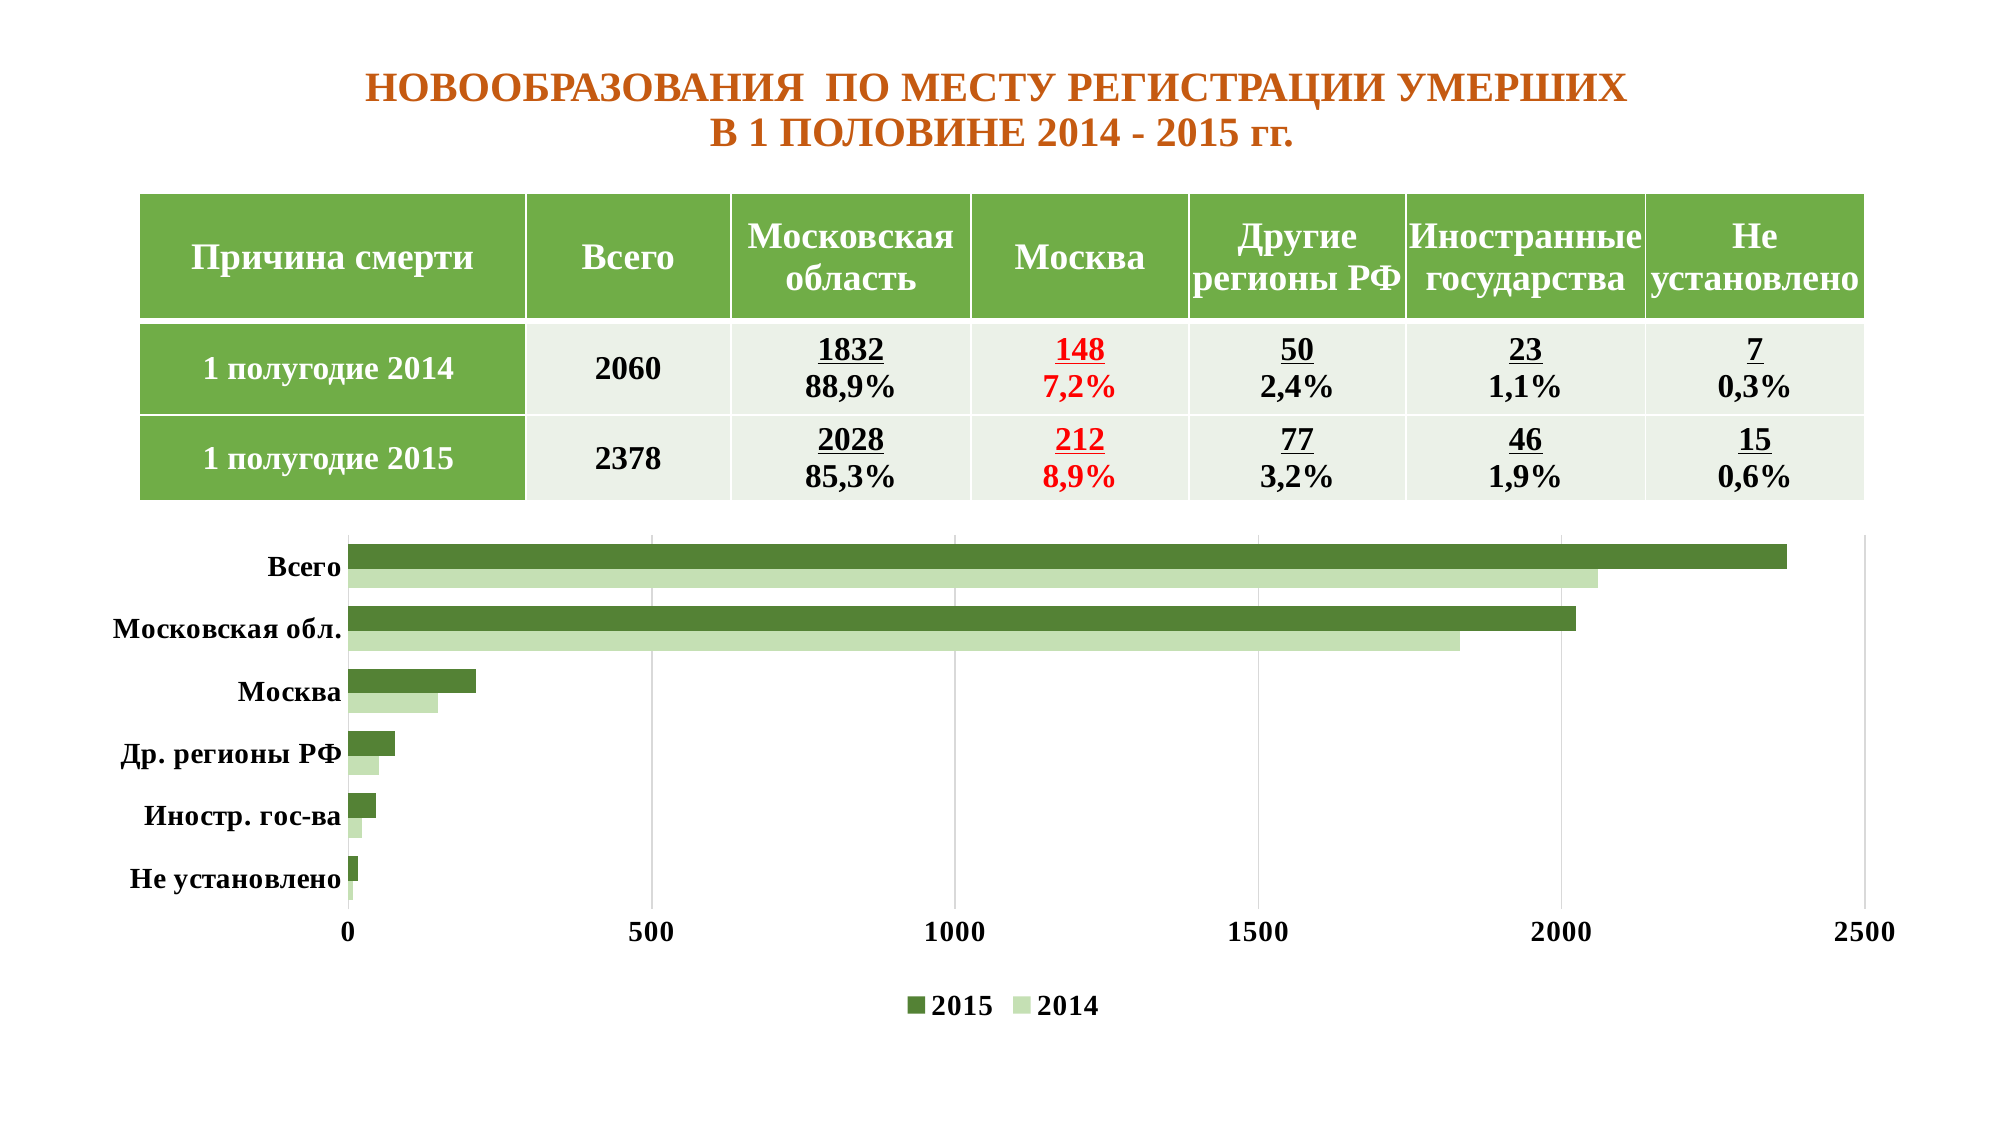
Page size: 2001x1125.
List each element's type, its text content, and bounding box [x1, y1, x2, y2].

table_header Другие регионы РФ [1190, 194, 1405, 318]
table_header Всего [527, 194, 730, 318]
table_cell 1832 88,9% [732, 324, 970, 414]
table_cell 23 1,1% [1407, 324, 1645, 414]
table_cell 212 8,9% [972, 416, 1188, 500]
title НОВООБРАЗОВАНИЯ ПО МЕСТУ РЕГИСТРАЦИИ УМЕРШИХ В 1 ПОЛОВИНЕ 2014 - 2015 гг. [139, 34, 1865, 186]
table_header Москва [972, 194, 1188, 318]
table_header Московская область [732, 194, 970, 318]
table_cell 77 3,2% [1190, 416, 1405, 500]
table_header Причина смерти [140, 194, 525, 318]
table_cell 148 7,2% [972, 324, 1188, 414]
chart [89, 509, 1918, 1028]
table_cell 1 полугодие 2014 [140, 324, 525, 414]
table_header Иностранные государства [1407, 194, 1645, 318]
table_cell 15 0,6% [1646, 416, 1864, 500]
table_cell 1 полугодие 2015 [140, 416, 525, 500]
table_cell 50 2,4% [1190, 324, 1405, 414]
table_cell 2028 85,3% [732, 416, 970, 500]
table_cell 2378 [527, 416, 730, 500]
table_cell 7 0,3% [1646, 324, 1864, 414]
table_cell 2060 [527, 324, 730, 414]
table_header Не установлено [1646, 194, 1864, 318]
table_cell 46 1,9% [1407, 416, 1645, 500]
